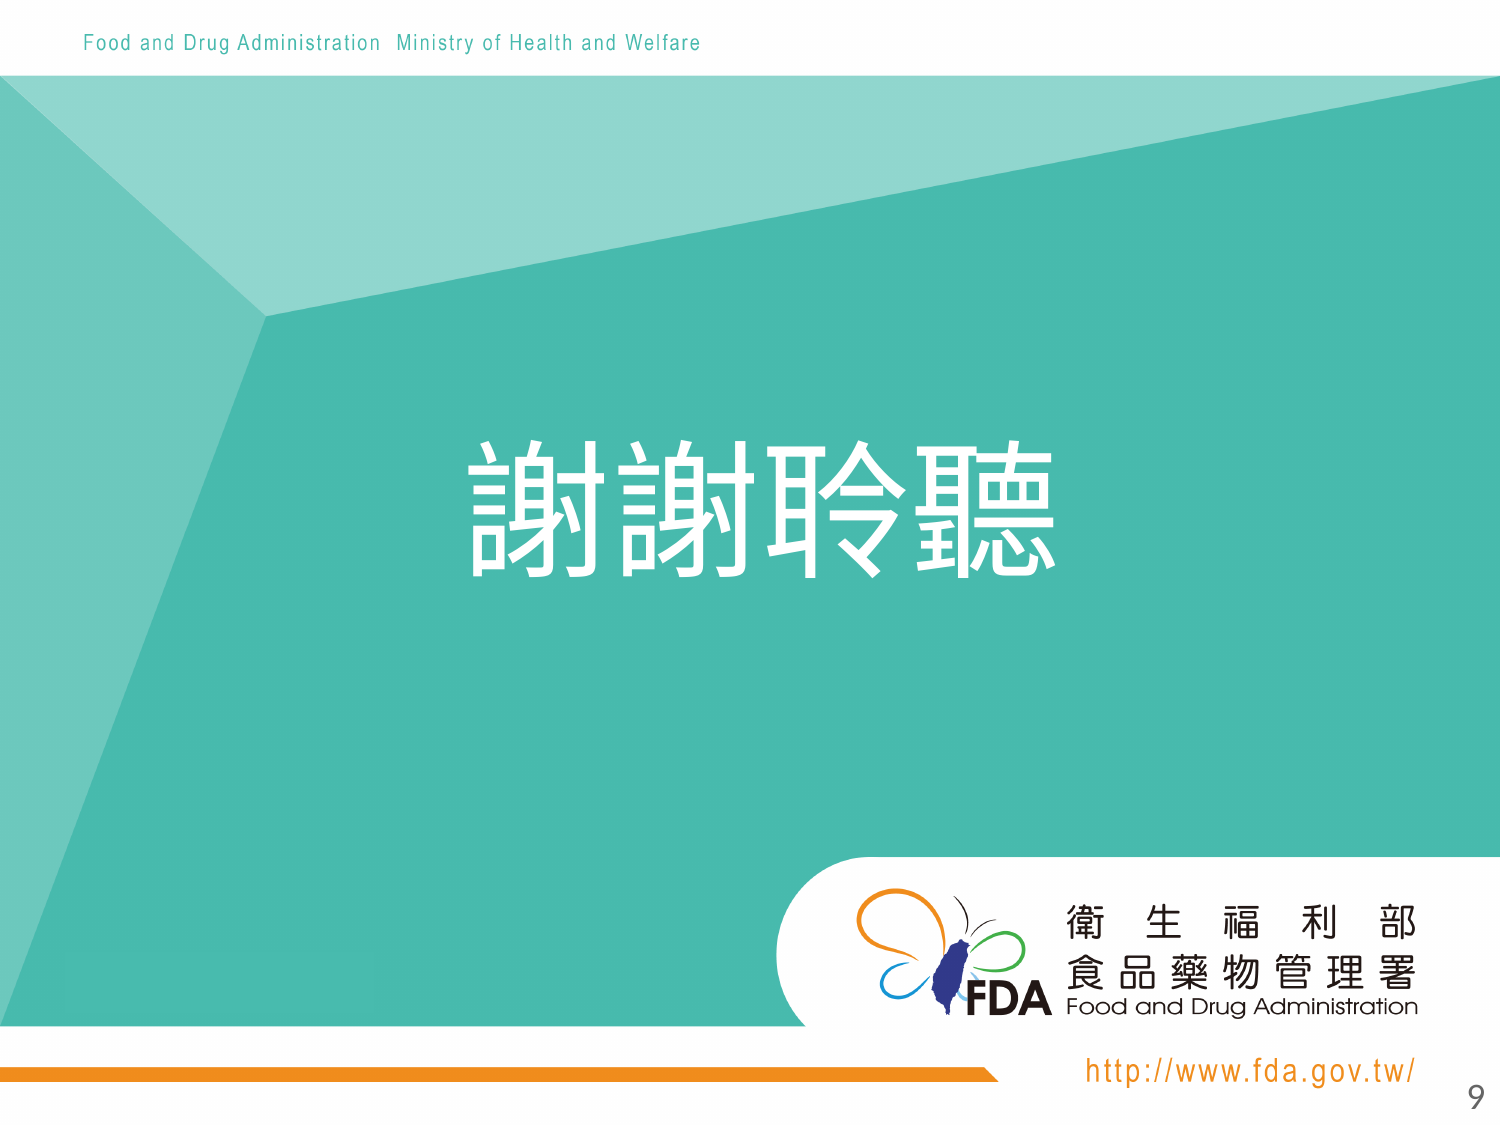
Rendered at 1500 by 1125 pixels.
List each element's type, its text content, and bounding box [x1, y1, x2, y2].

title 謝謝聆聽 [312, 408, 1209, 575]
picture [0, 0, 1500, 1125]
